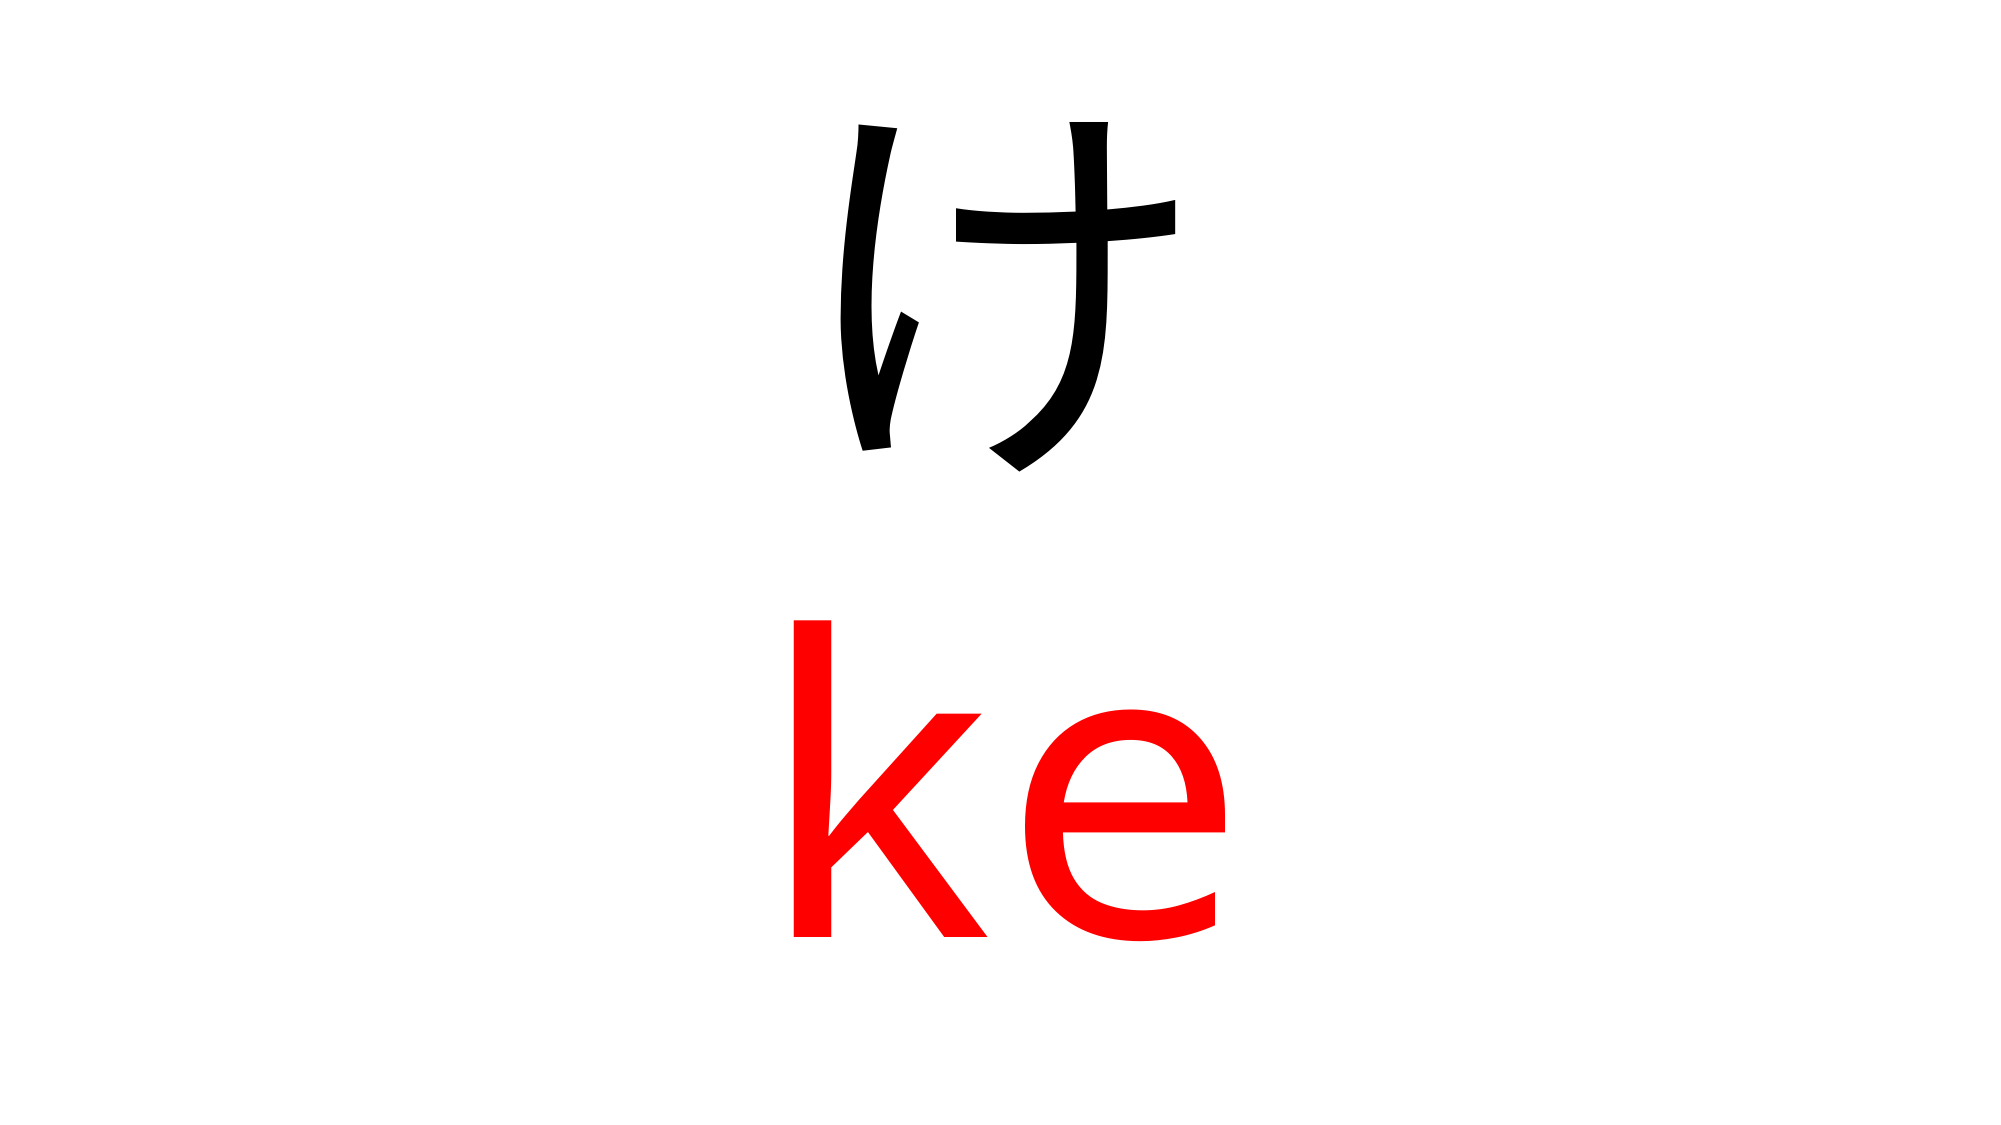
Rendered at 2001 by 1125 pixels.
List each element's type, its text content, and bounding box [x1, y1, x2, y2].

text_box ke [249, 562, 1750, 1036]
title け [249, 71, 1750, 545]
